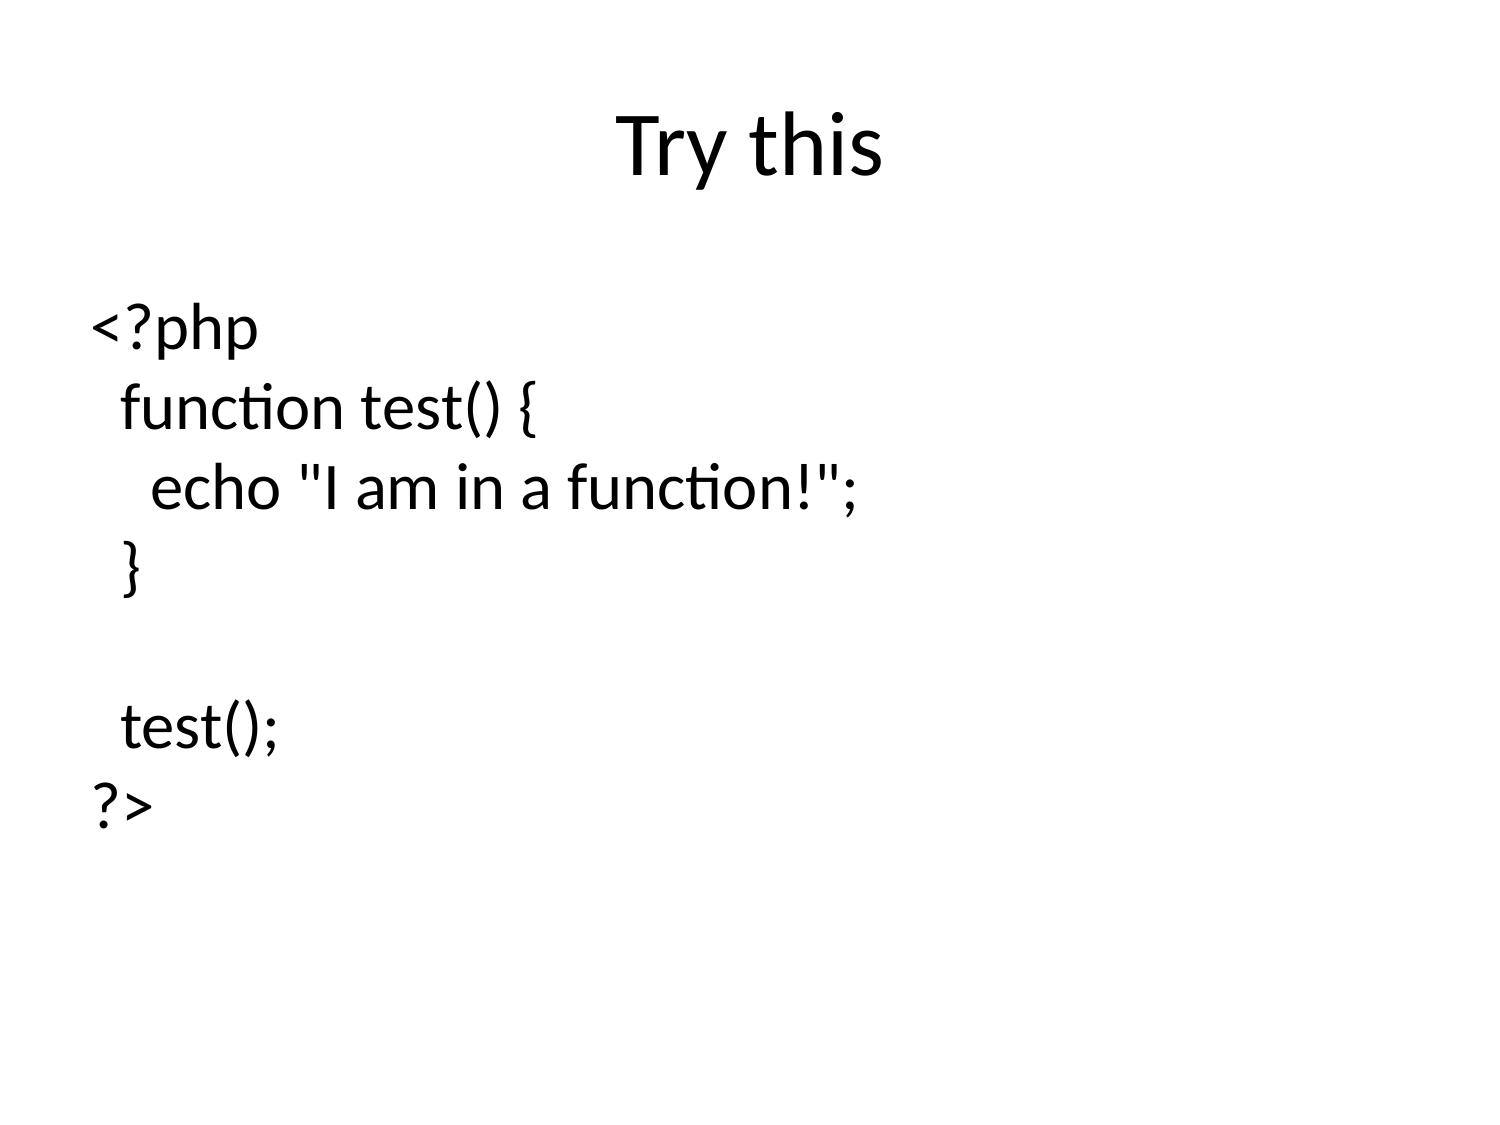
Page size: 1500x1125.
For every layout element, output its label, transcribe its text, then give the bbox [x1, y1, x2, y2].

title Try this [75, 45, 1425, 233]
list <?php function test() { echo "I am in a function!"; } test(); ?> [75, 275, 1425, 1018]
